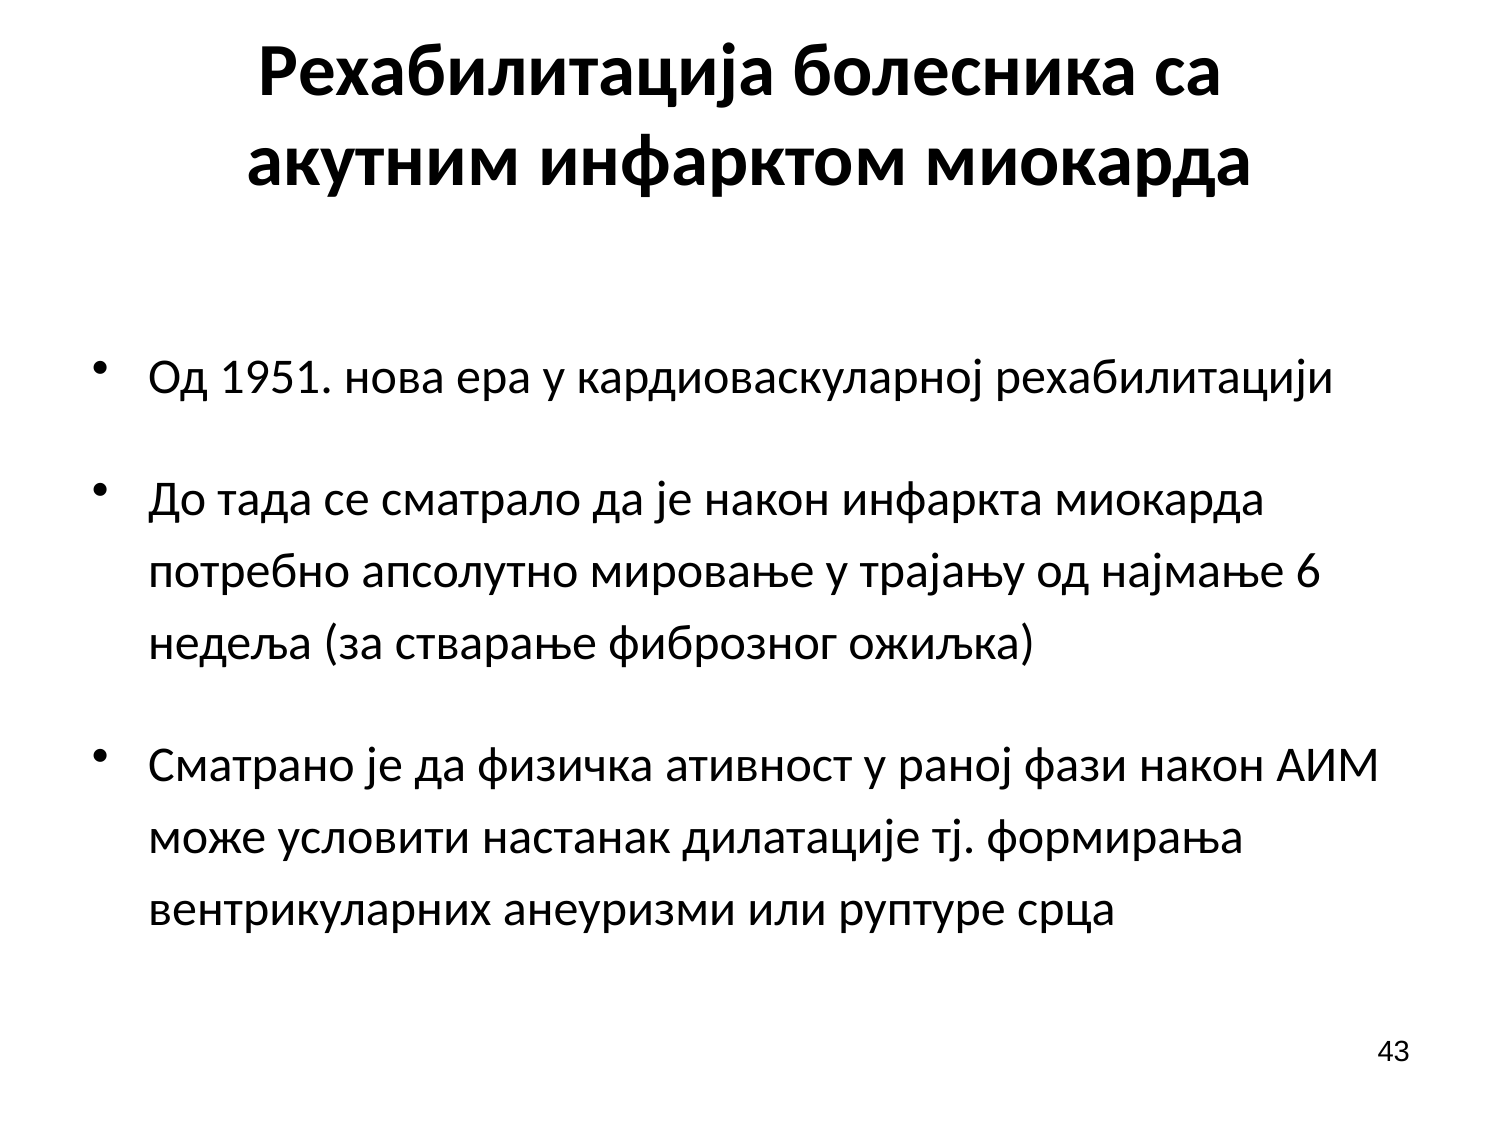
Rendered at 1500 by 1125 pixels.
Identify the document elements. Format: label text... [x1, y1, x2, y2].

list Од 1951. нова ера у кардиоваскуларној рехабилитацији До тада се сматрало да је након инфаркта миокарда потребно апсолутно мировање у трајању од најмање 6 недеља (за стварање фиброзног ожиљка) Сматрано је да физичка ативност у раној фази након АИМ може условити настанак дилатације тј. формирања вентрикуларних анеуризми или руптуре срца [76, 243, 1424, 1024]
slide_number 43 [1074, 1024, 1425, 1103]
title Рехабилитација болесника са акутним инфарктом миокарда [41, 20, 1459, 208]
